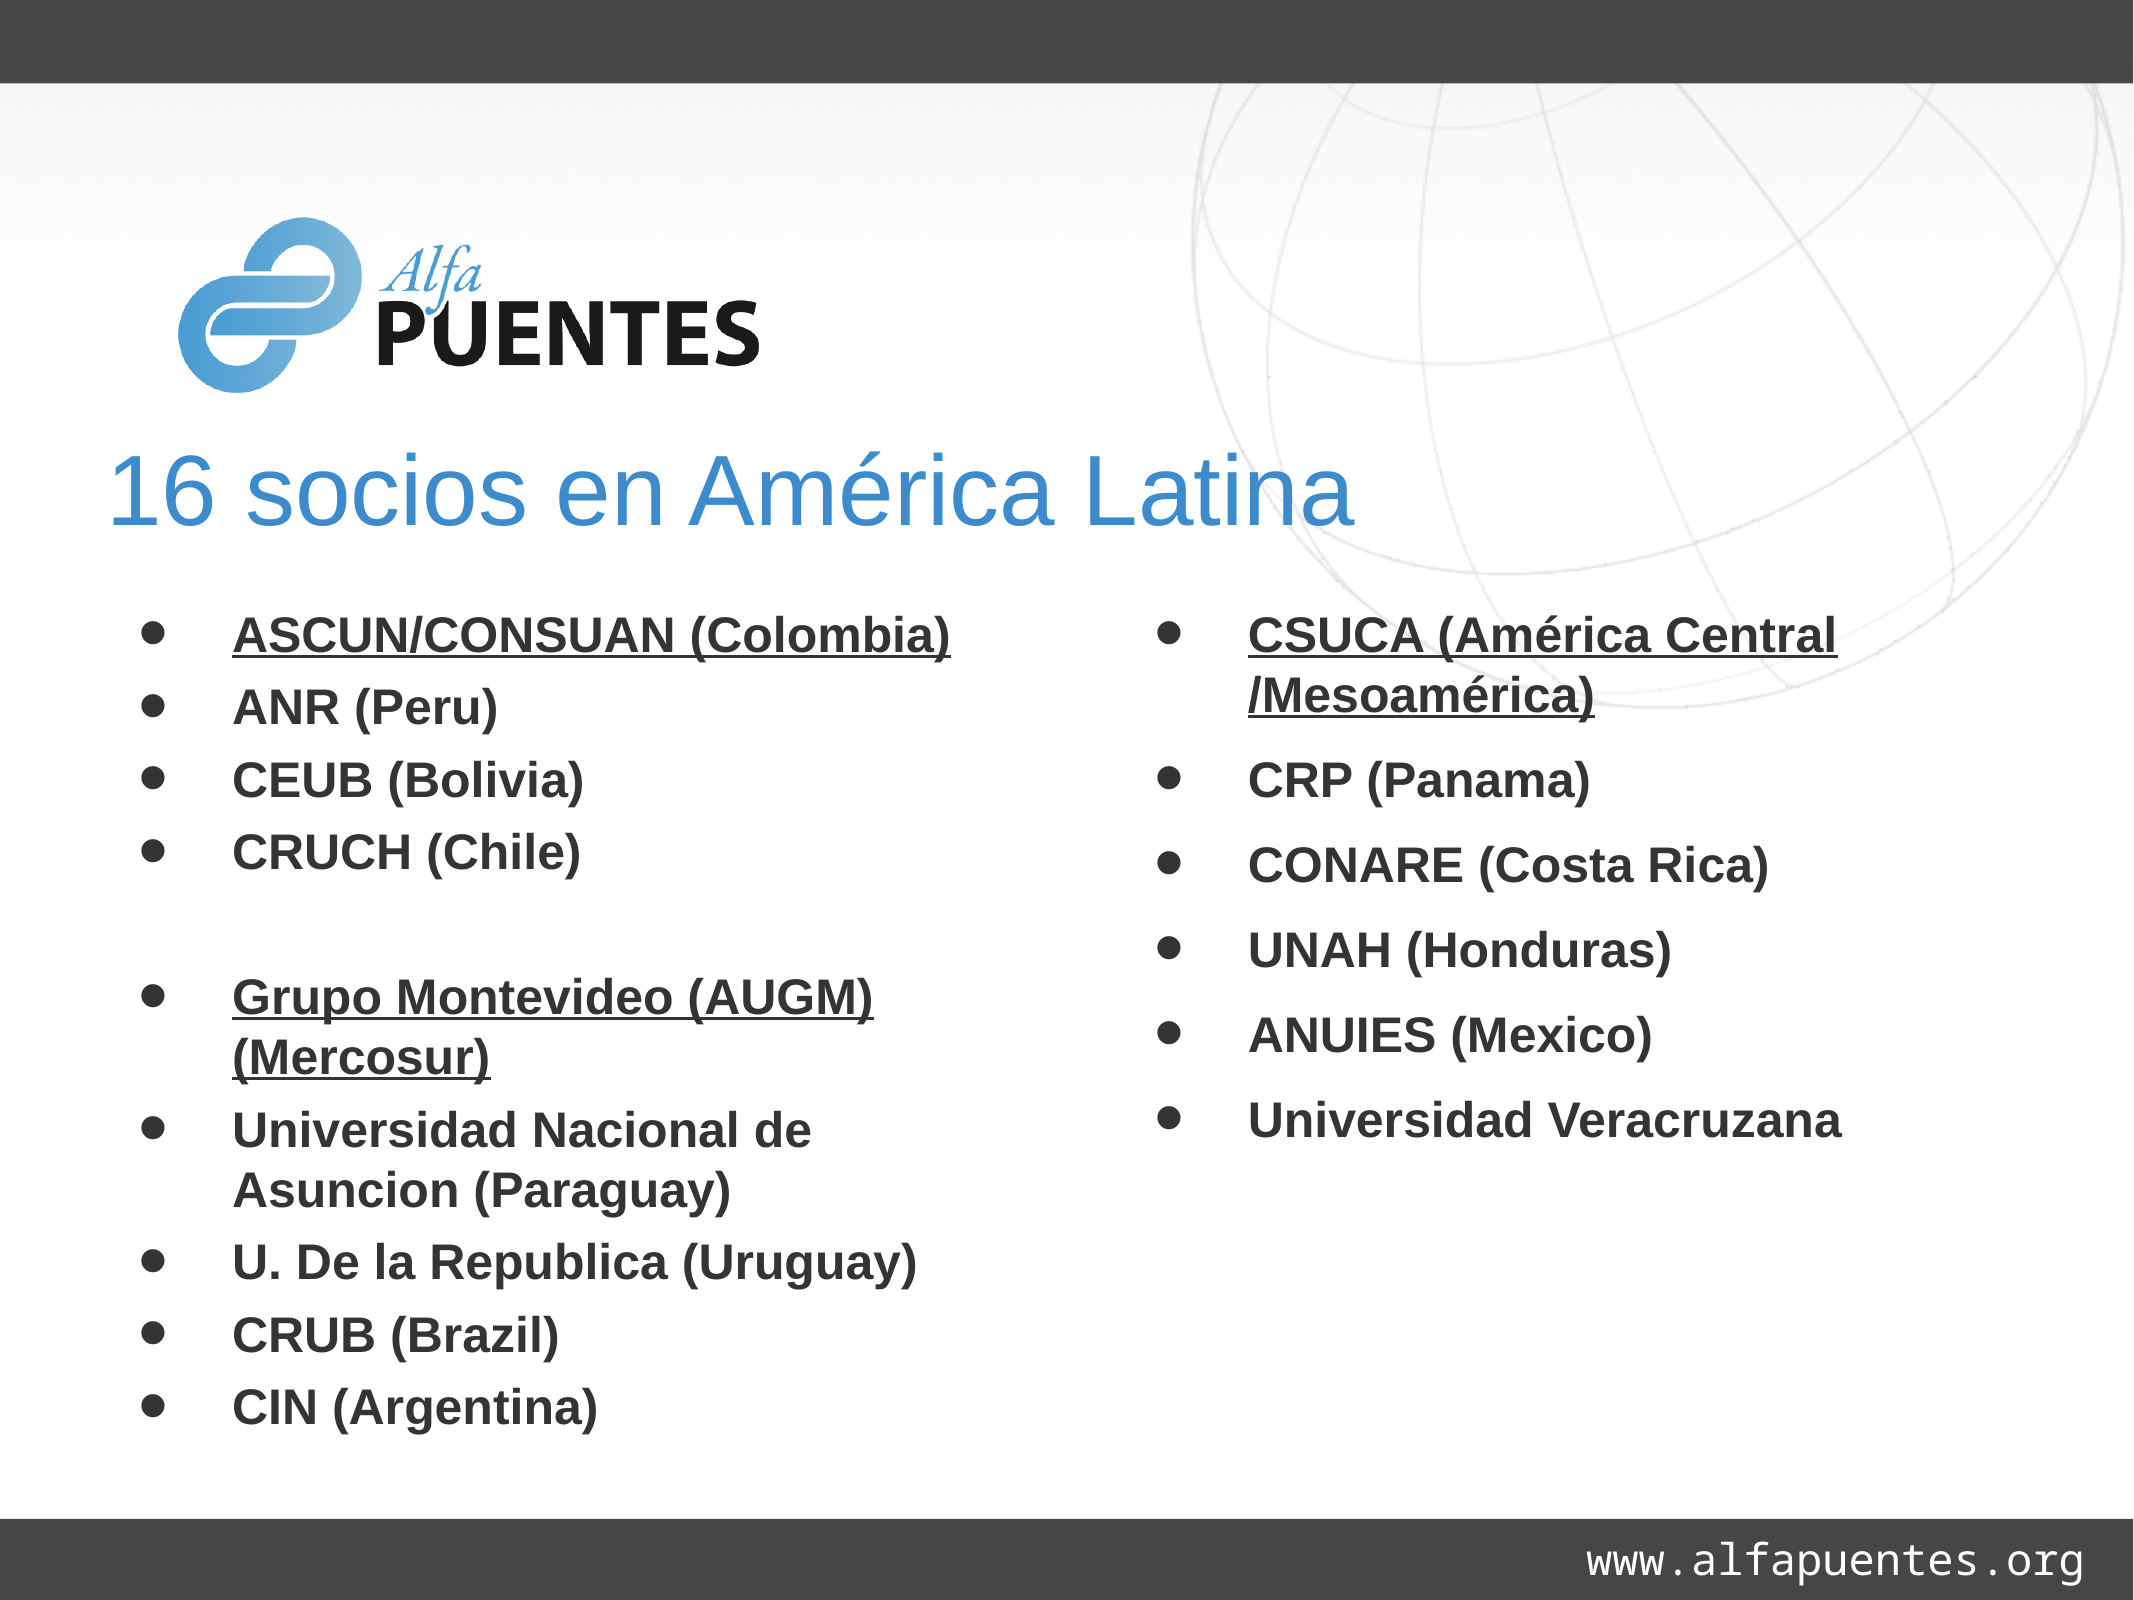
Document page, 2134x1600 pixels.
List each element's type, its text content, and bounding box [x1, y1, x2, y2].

picture [0, 84, 2134, 723]
list ASCUN/CONSUAN (Colombia) ANR (Peru) CEUB (Bolivia) CRUCH (Chile) Grupo Montevideo (AUGM) (Mercosur) Universidad Nacional de Asuncion (Paraguay) U. De la Republica (Uruguay) CRUB (Brazil) CIN (Argentina) [85, 593, 1051, 1600]
title 16 socios en América Latina [97, 409, 2051, 561]
list CSUCA (América Central /Mesoamérica) CRP (Panama) CONARE (Costa Rica) UNAH (Honduras) ANUIES (Mexico) Universidad Veracruzana [1101, 593, 2067, 1600]
